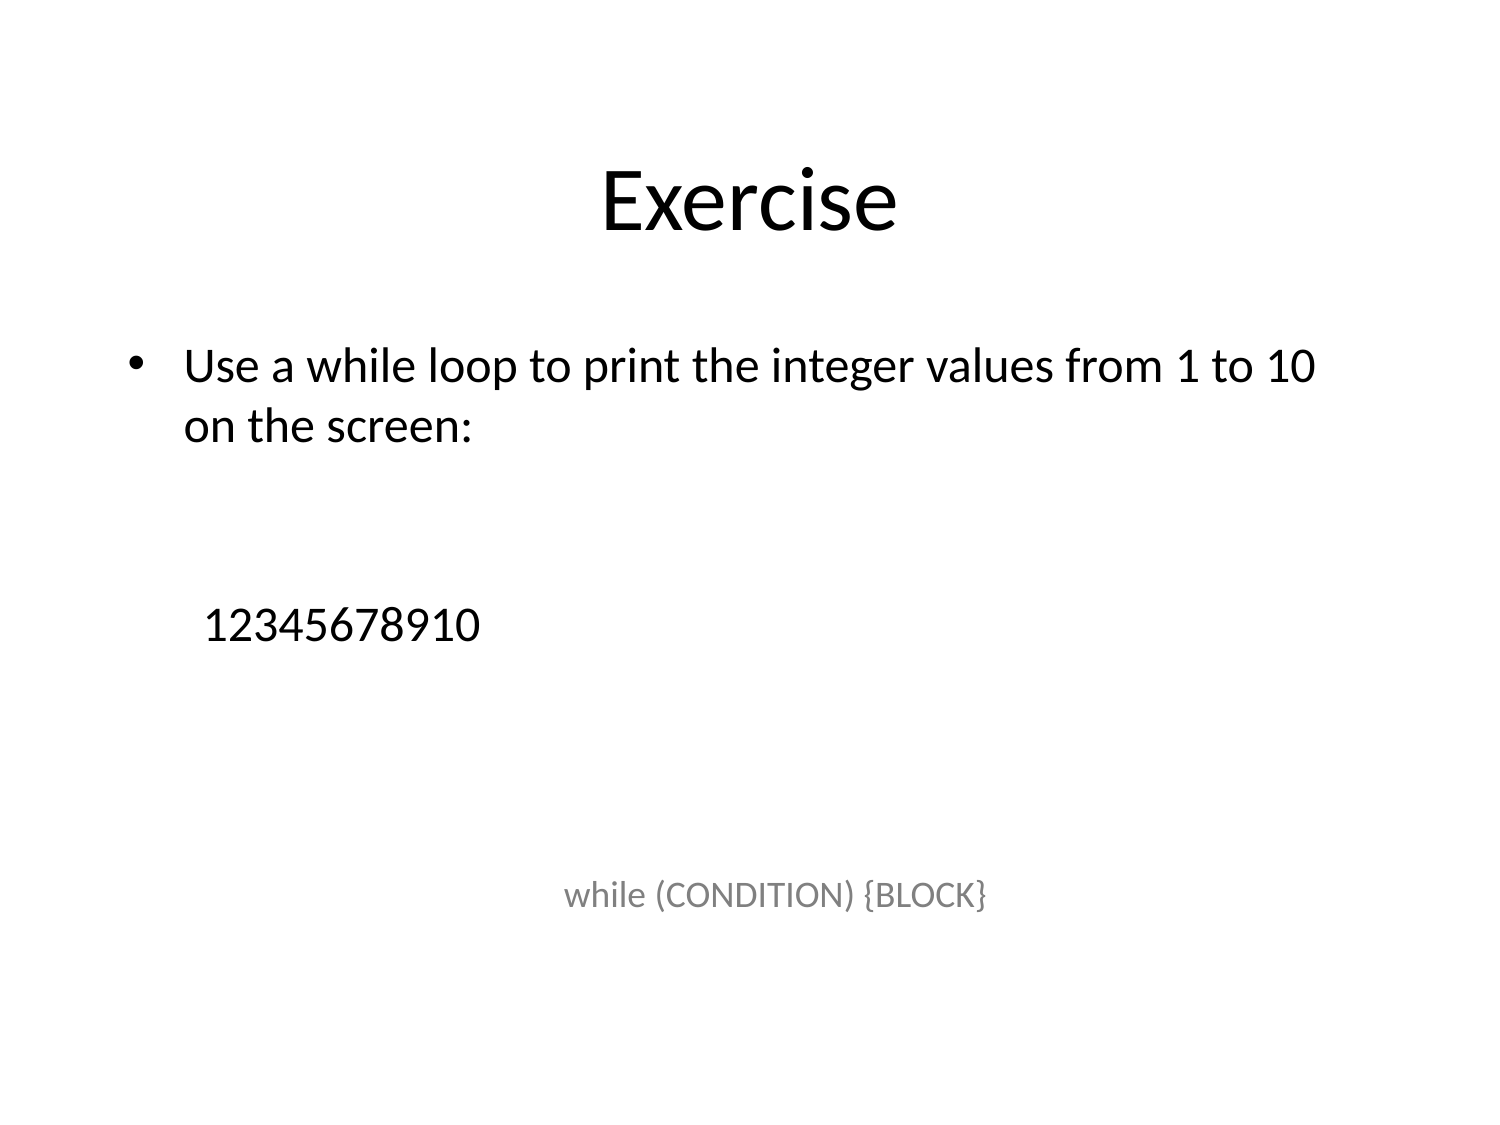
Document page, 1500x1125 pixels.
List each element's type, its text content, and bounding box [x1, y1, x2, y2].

list Use a while loop to print the integer values from 1 to 10 on the screen: 12345678910 [112, 324, 1388, 1000]
title Exercise [112, 99, 1388, 288]
text_box while (CONDITION) {BLOCK} [474, 862, 1002, 923]
